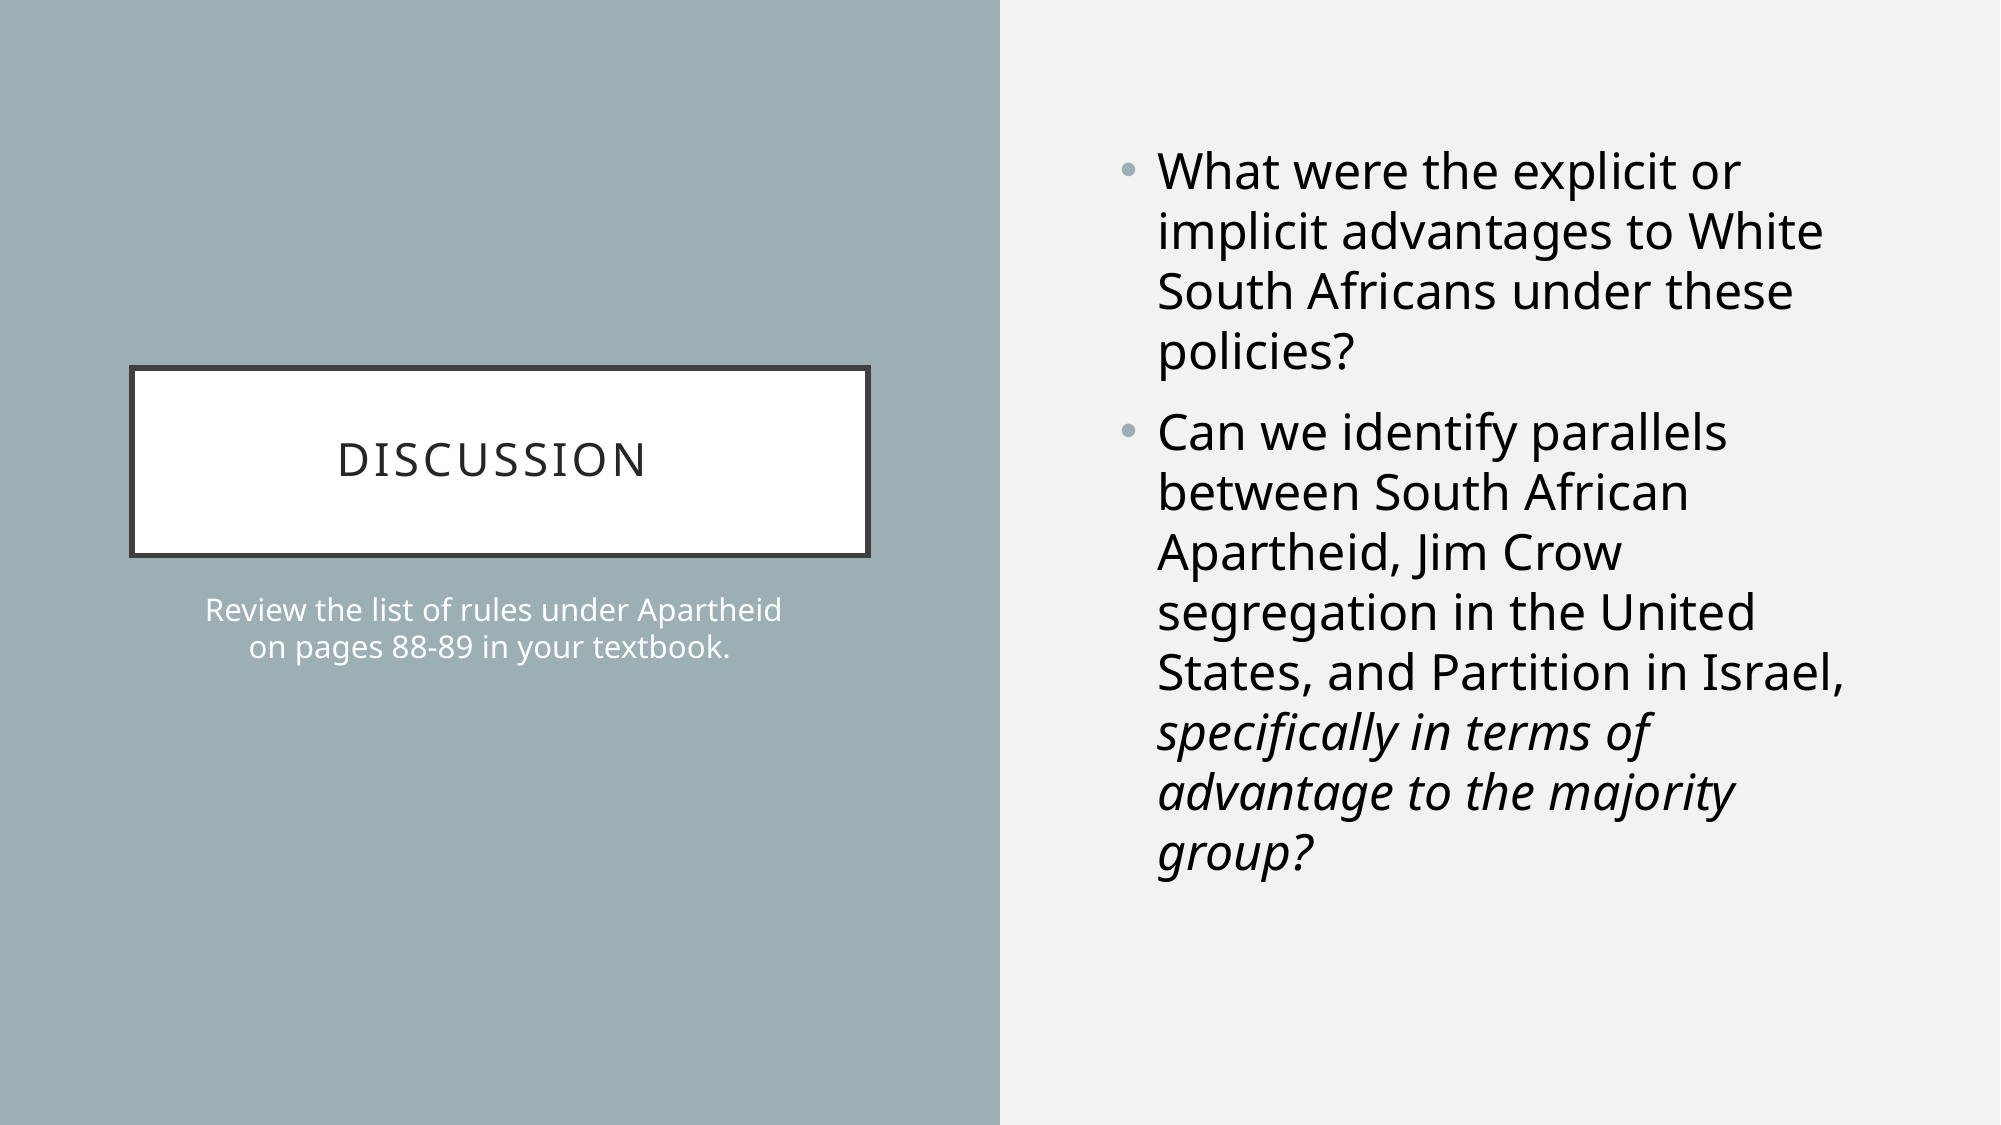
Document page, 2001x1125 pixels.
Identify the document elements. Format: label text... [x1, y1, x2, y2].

list What were the explicit or implicit advantages to White South Africans under these policies? Can we identify parallels between South African Apartheid, Jim Crow segregation in the United States, and Partition in Israel, specifically in terms of advantage to the majority group? [1104, 131, 1895, 993]
title Discussion [129, 365, 871, 558]
list Review the list of rules under Apartheid on pages 88-89 in your textbook. [183, 582, 806, 943]
